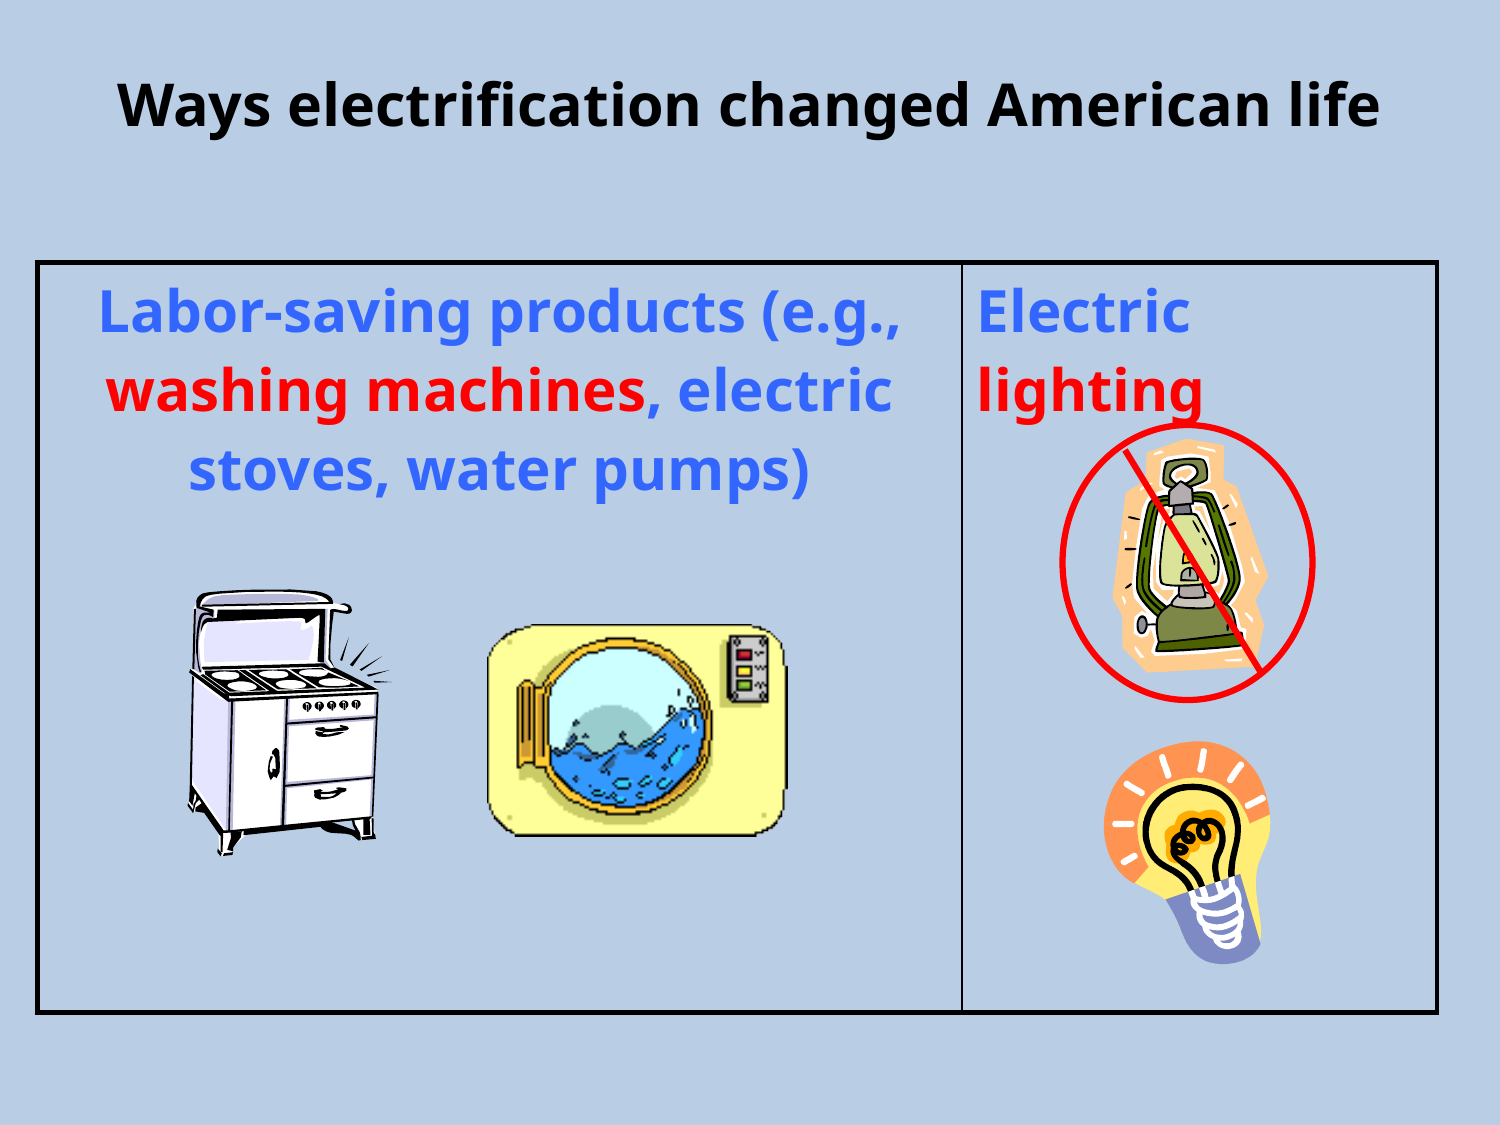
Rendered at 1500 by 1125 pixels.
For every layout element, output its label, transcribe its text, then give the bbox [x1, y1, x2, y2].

text_box [1062, 457, 1107, 668]
picture [1099, 737, 1275, 969]
text_box [1276, 465, 1313, 660]
text_box [1130, 685, 1245, 701]
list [187, 587, 395, 860]
text_box [1140, 425, 1235, 435]
table_header Electric lighting [963, 265, 1435, 1010]
title Ways electrification changed American life [75, 45, 1425, 233]
table_header Labor-saving products (e.g., washing machines, electric stoves, water pumps) [40, 265, 961, 1010]
picture [1112, 437, 1272, 676]
picture [487, 624, 788, 837]
